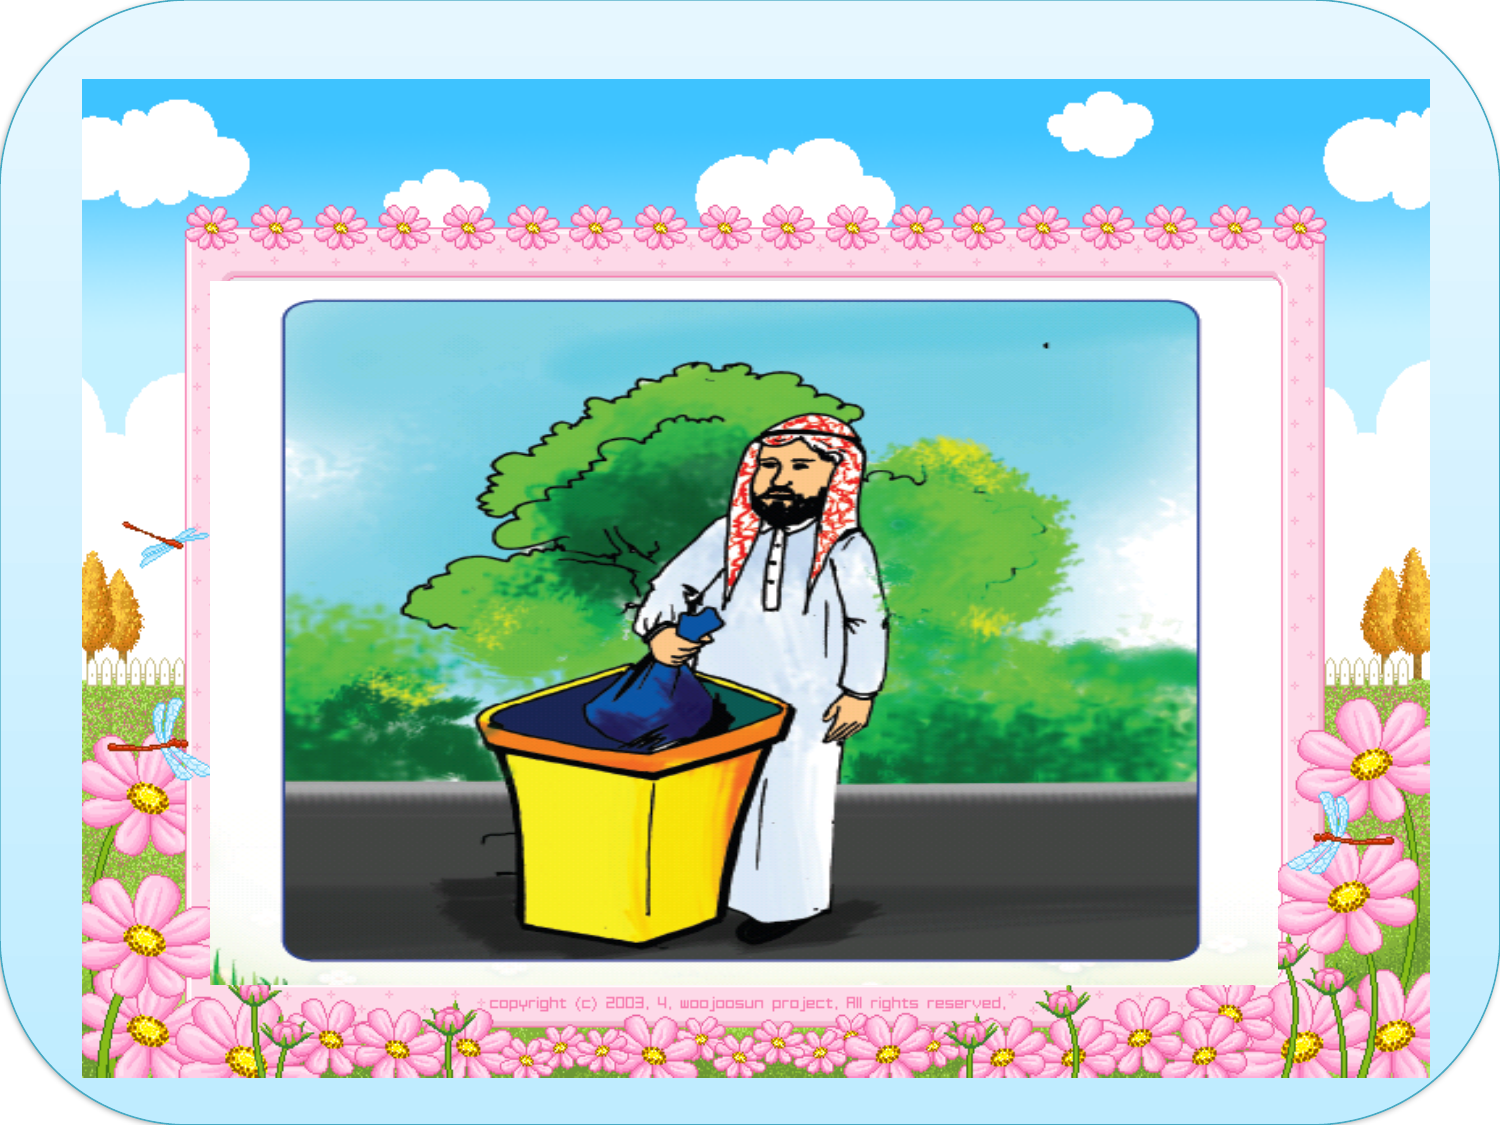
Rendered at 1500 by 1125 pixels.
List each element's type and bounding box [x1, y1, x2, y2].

text_box [0, 0, 1500, 1125]
picture [81, 79, 1430, 1079]
